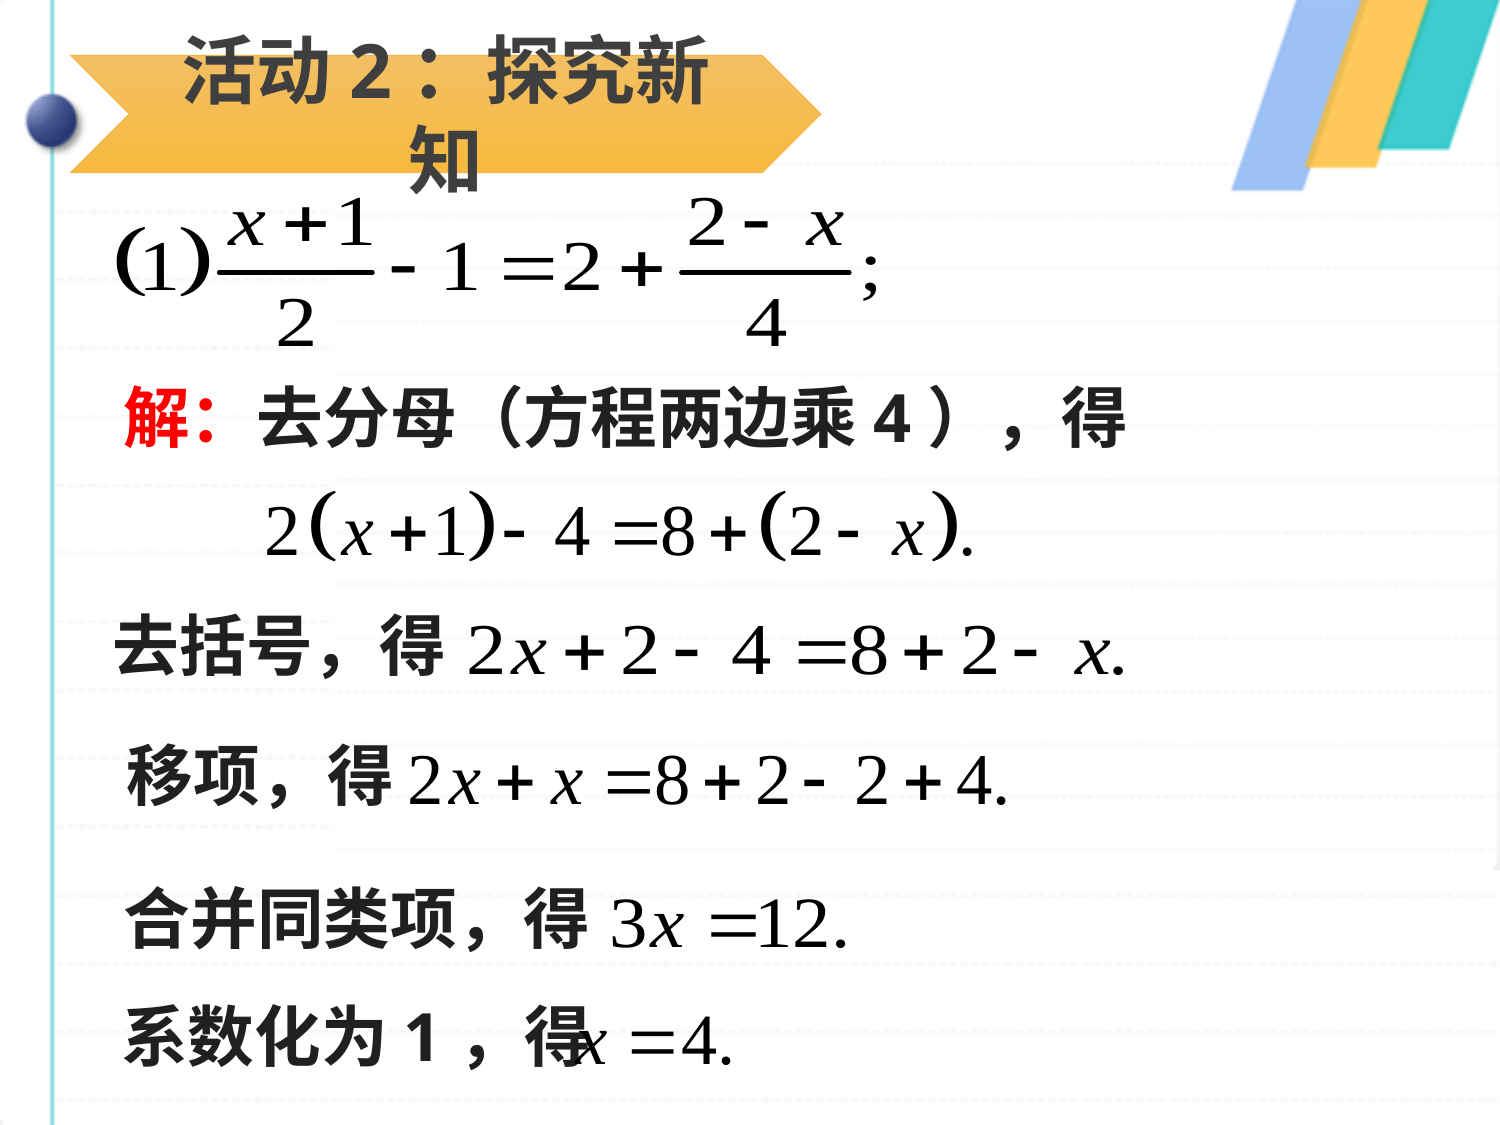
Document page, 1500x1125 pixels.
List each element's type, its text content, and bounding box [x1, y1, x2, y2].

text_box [108, 368, 1164, 598]
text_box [112, 726, 1022, 823]
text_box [97, 596, 1140, 693]
text_box 活动2：探究新知 [69, 54, 822, 174]
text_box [105, 869, 857, 966]
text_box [102, 177, 895, 362]
picture [0, 0, 1500, 1125]
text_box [106, 987, 857, 1084]
